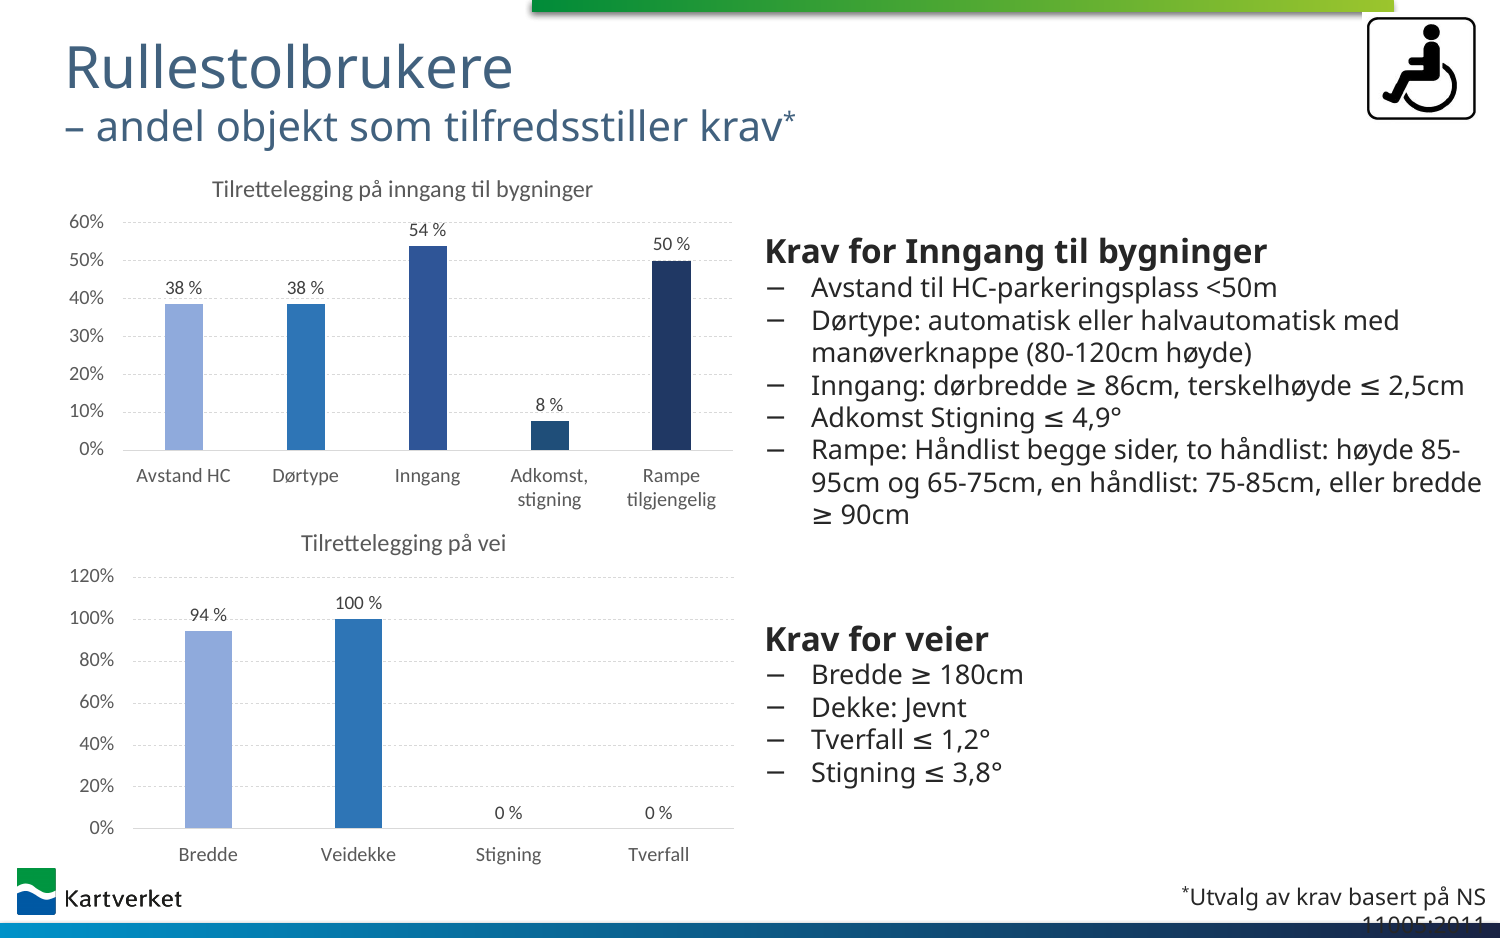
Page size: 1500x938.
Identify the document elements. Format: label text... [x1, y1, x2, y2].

picture [62, 520, 746, 874]
text_box Rullestolbrukere – andel objekt som tilfredsstiller krav* [49, 25, 1431, 158]
text_box Krav for veier Bredde ≥ 180cm Dekke: Jevnt Tverfall ≤ 1,2° Stigning ≤ 3,8° [749, 610, 1500, 795]
text_box *Utvalg av krav basert på NS 11005:2011 [1068, 873, 1500, 938]
picture [1362, 12, 1481, 126]
picture [62, 166, 744, 519]
text_box Krav for Inngang til bygninger Avstand til HC-parkeringsplass <50m Dørtype: automatisk eller halvautomatisk med manøverknappe (80-120cm høyde) Inngang: dørbredde ≥ 86cm, terskelhøyde ≤ 2,5cm Adkomst Stigning ≤ 4,9° Rampe: Håndlist begge sider, to håndlist: høyde 85-95cm og 65-75cm, en håndlist: 75-85cm, eller bredde ≥ 90cm [749, 223, 1500, 538]
